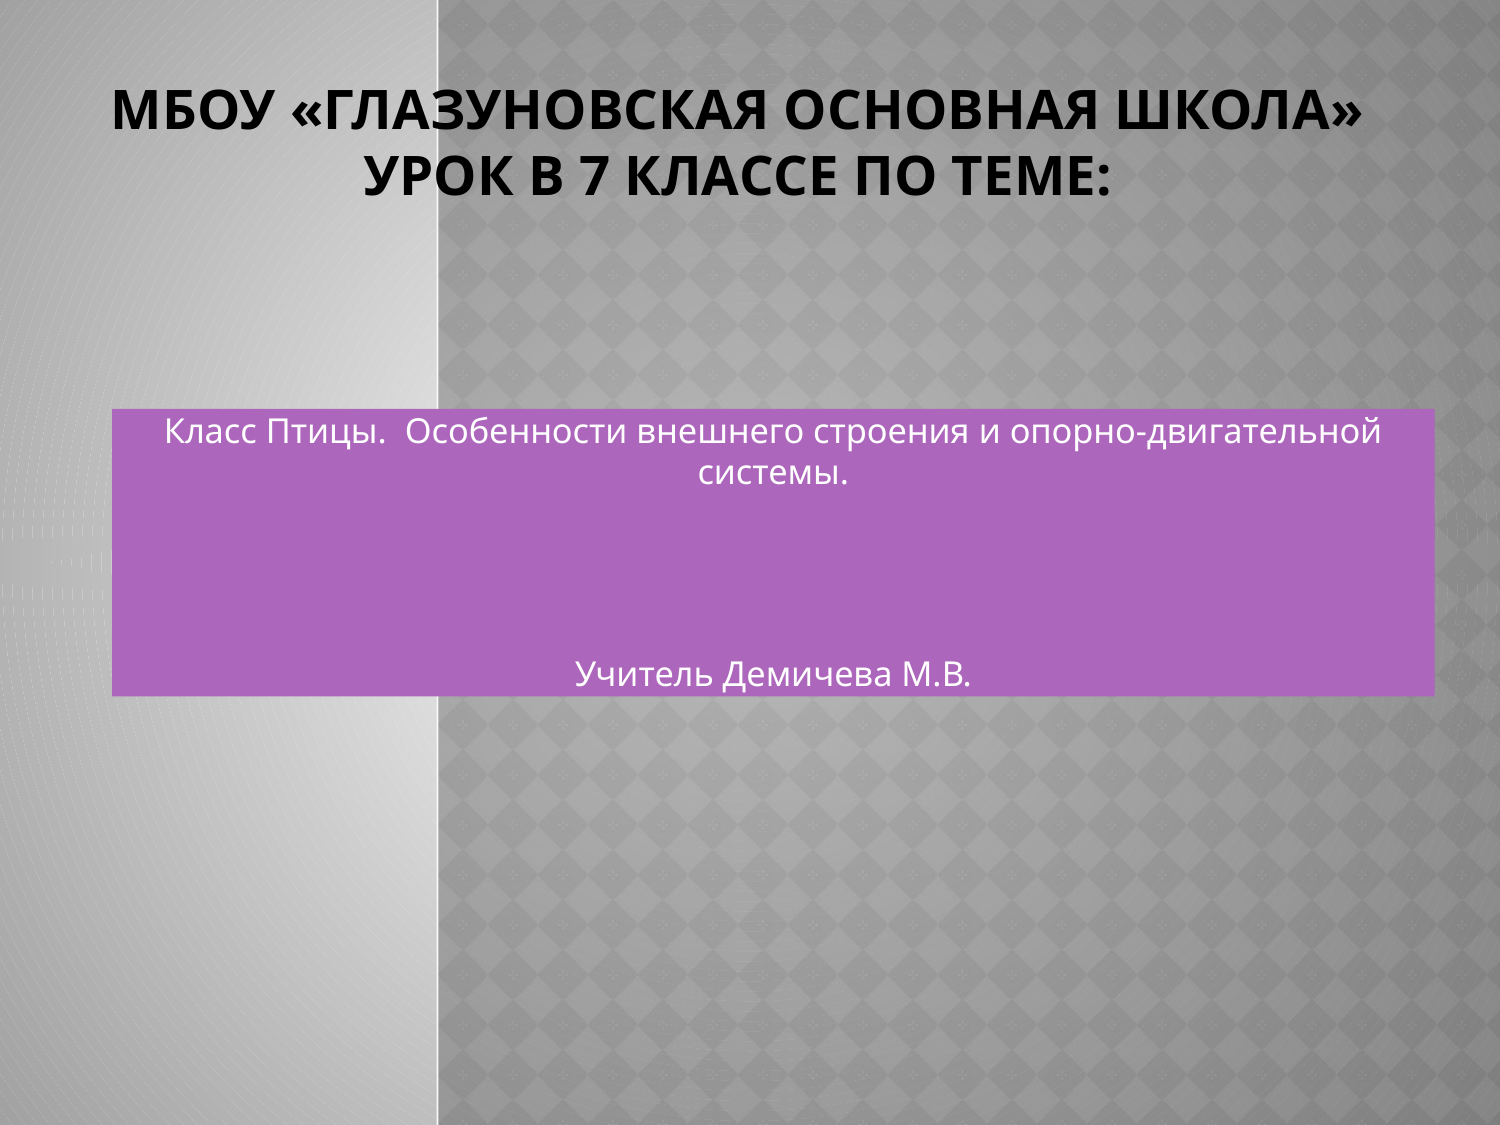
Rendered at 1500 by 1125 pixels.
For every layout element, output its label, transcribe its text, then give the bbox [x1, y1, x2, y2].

title МБОУ «Глазуновская основная школа» Урок в 7 классе по теме: [76, 30, 1400, 273]
subtitle Класс Птицы. Особенности внешнего строения и опорно-двигательной системы. Учитель Демичева М.В. [112, 408, 1435, 697]
